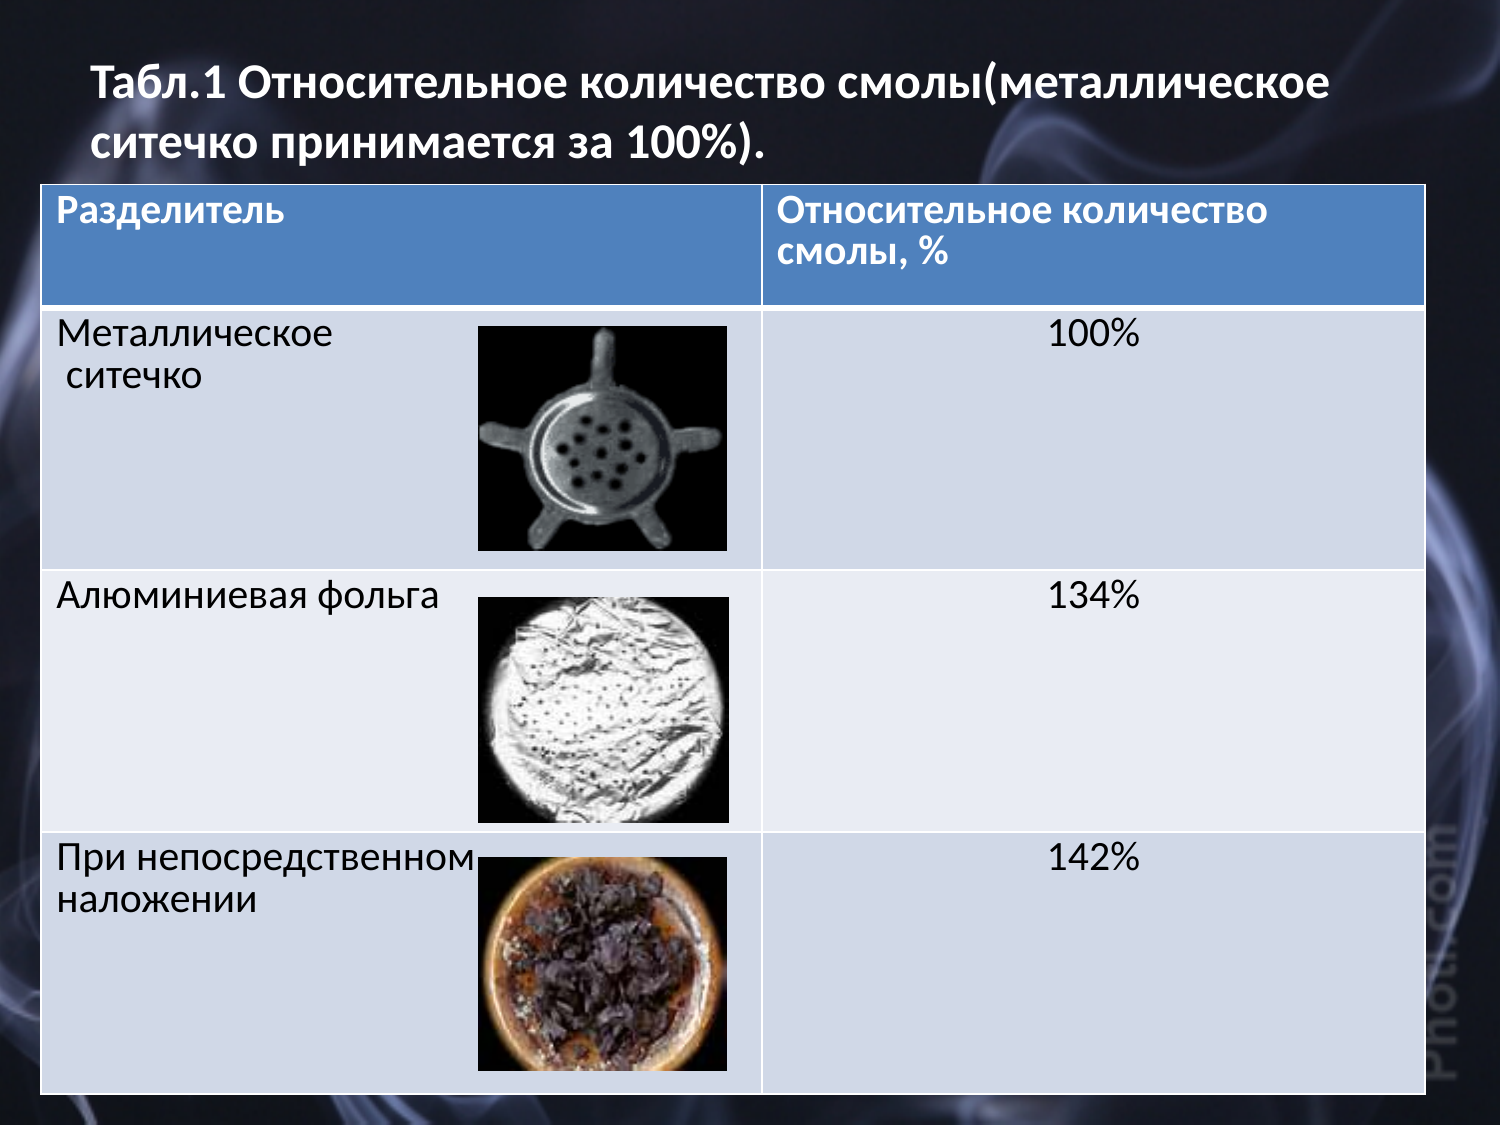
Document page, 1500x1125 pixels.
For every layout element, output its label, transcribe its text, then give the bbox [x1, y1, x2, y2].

table_cell 142% [763, 833, 1424, 1093]
table_cell 100% [763, 311, 1424, 569]
table_cell Металлическое ситечко [42, 311, 761, 569]
title Табл.1 Относительное количество смолы(металлическое ситечко принимается за 100%). [75, 45, 1425, 184]
table_cell При непосредственном наложении [42, 833, 761, 1093]
table_header Относительное количество смолы, % [763, 185, 1424, 305]
picture [0, 0, 1500, 1125]
table_header Разделитель [42, 185, 761, 305]
table_cell Алюминиевая фольга [42, 571, 761, 831]
table_cell 134% [763, 571, 1424, 831]
